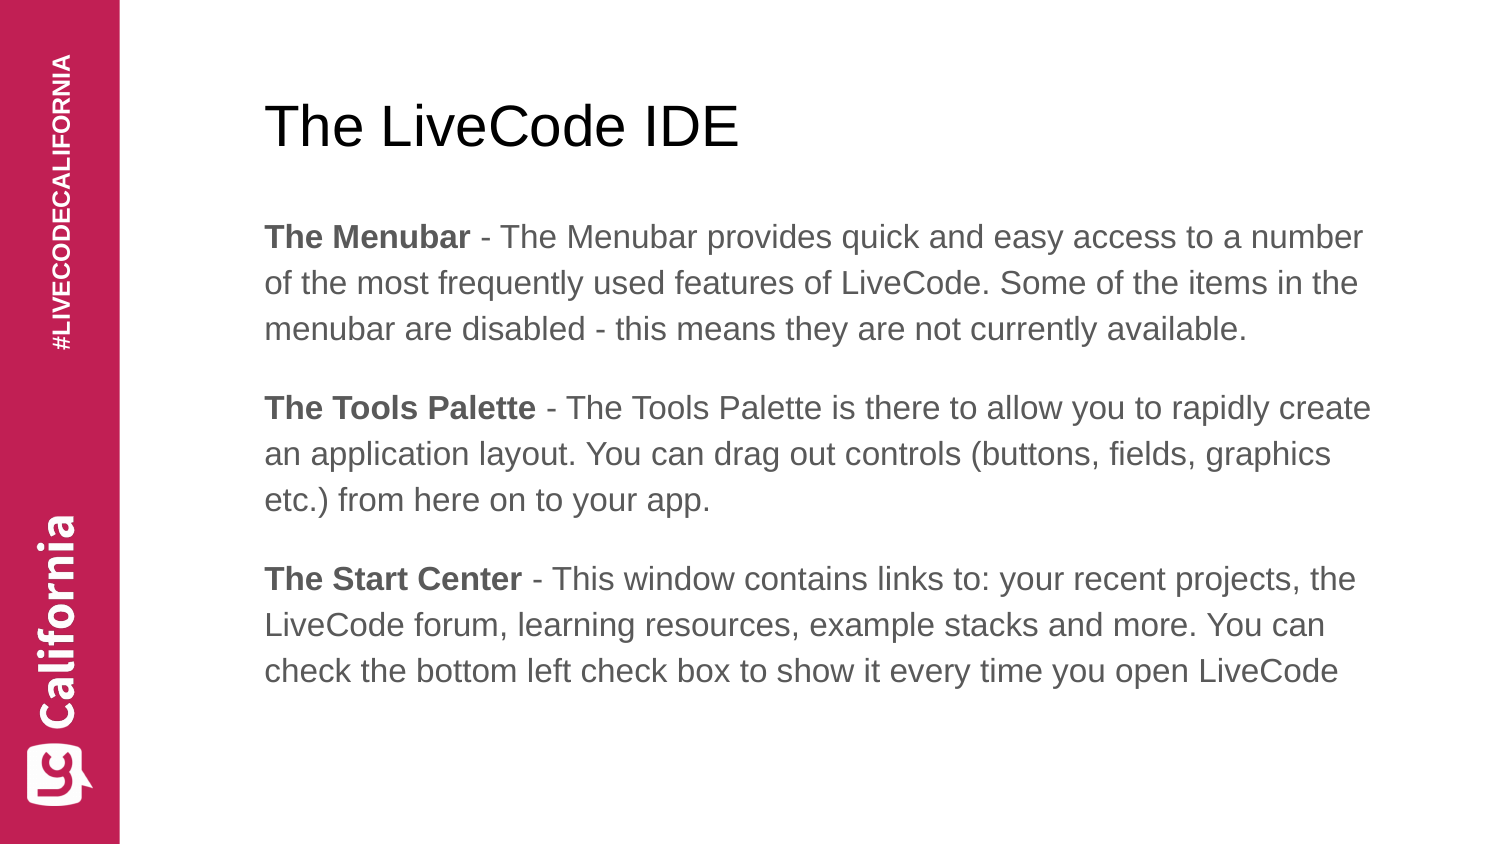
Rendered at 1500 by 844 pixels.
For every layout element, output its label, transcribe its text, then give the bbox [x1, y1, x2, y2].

title The LiveCode IDE [249, 72, 1417, 167]
list The Menubar - The Menubar provides quick and easy access to a number of the most frequently used features of LiveCode. Some of the items in the menubar are disabled - this means they are not currently available. The Tools Palette - The Tools Palette is there to allow you to rapidly create an application layout. You can drag out controls (buttons, fields, graphics etc.) from here on to your app. The Start Center - This window contains links to: your recent projects, the LiveCode forum, learning resources, example stacks and more. You can check the bottom left check box to show it every time you open LiveCode [249, 194, 1417, 783]
picture [0, 0, 120, 844]
